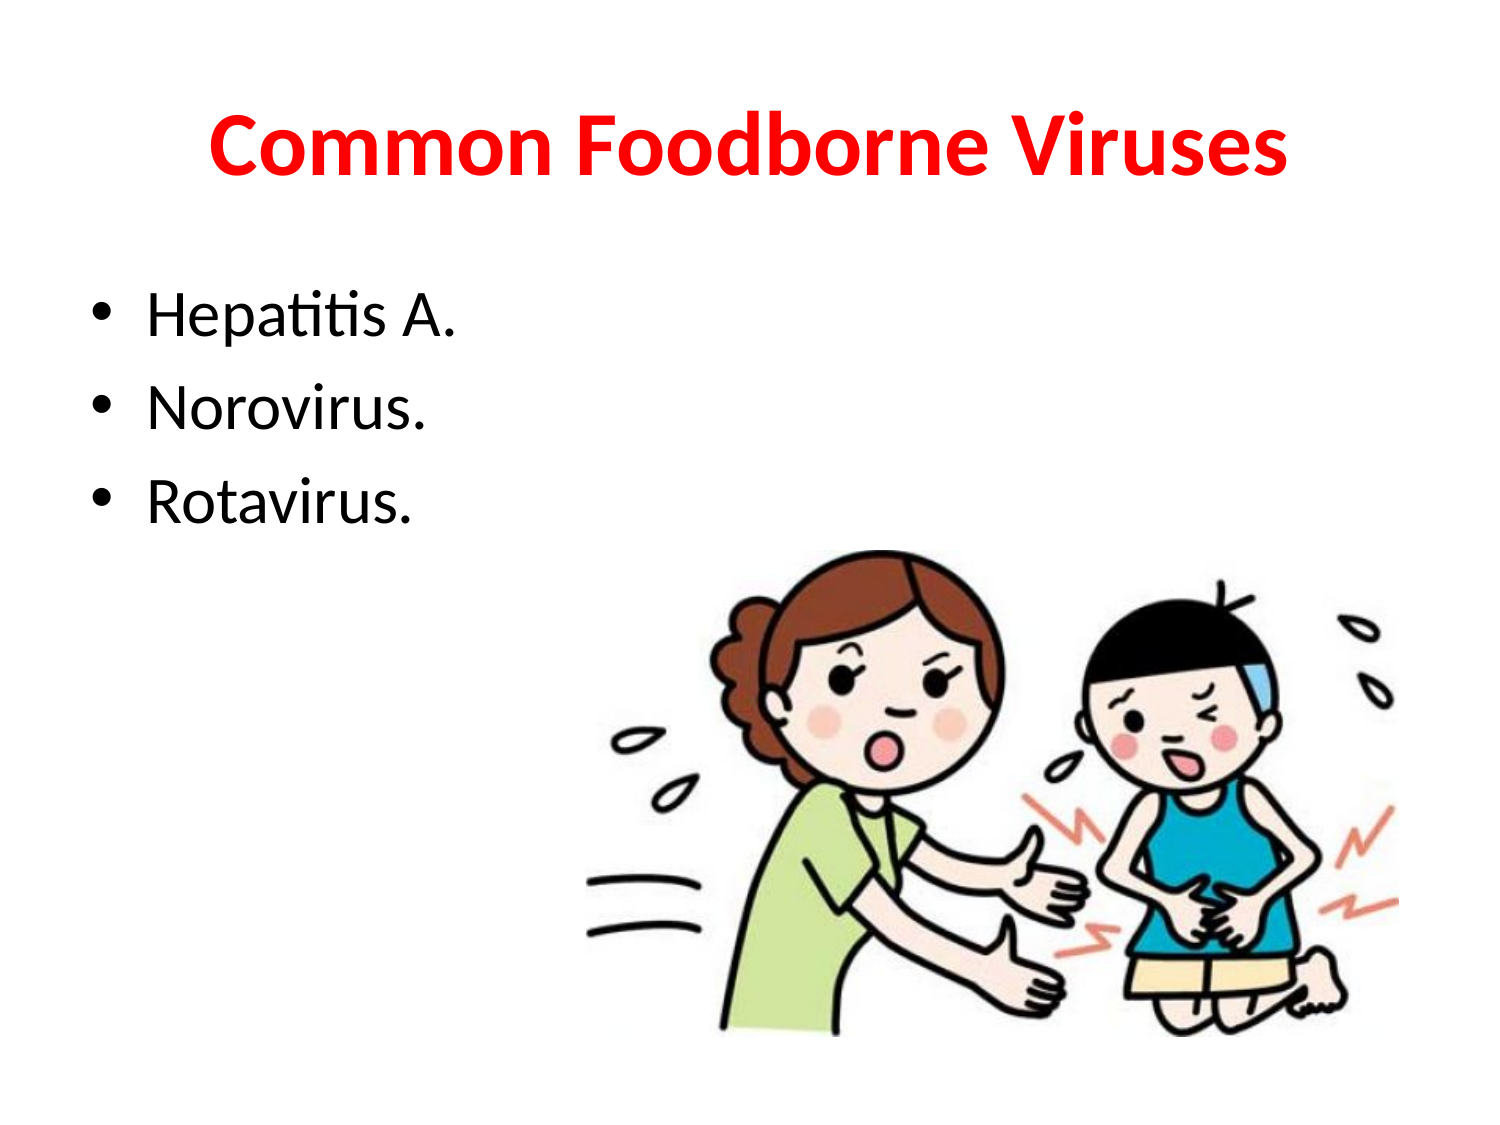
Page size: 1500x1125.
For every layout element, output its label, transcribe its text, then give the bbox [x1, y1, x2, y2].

list Hepatitis A. Norovirus. Rotavirus. [75, 262, 1425, 1005]
picture [585, 550, 1399, 1037]
title Common Foodborne Viruses [75, 45, 1425, 233]
